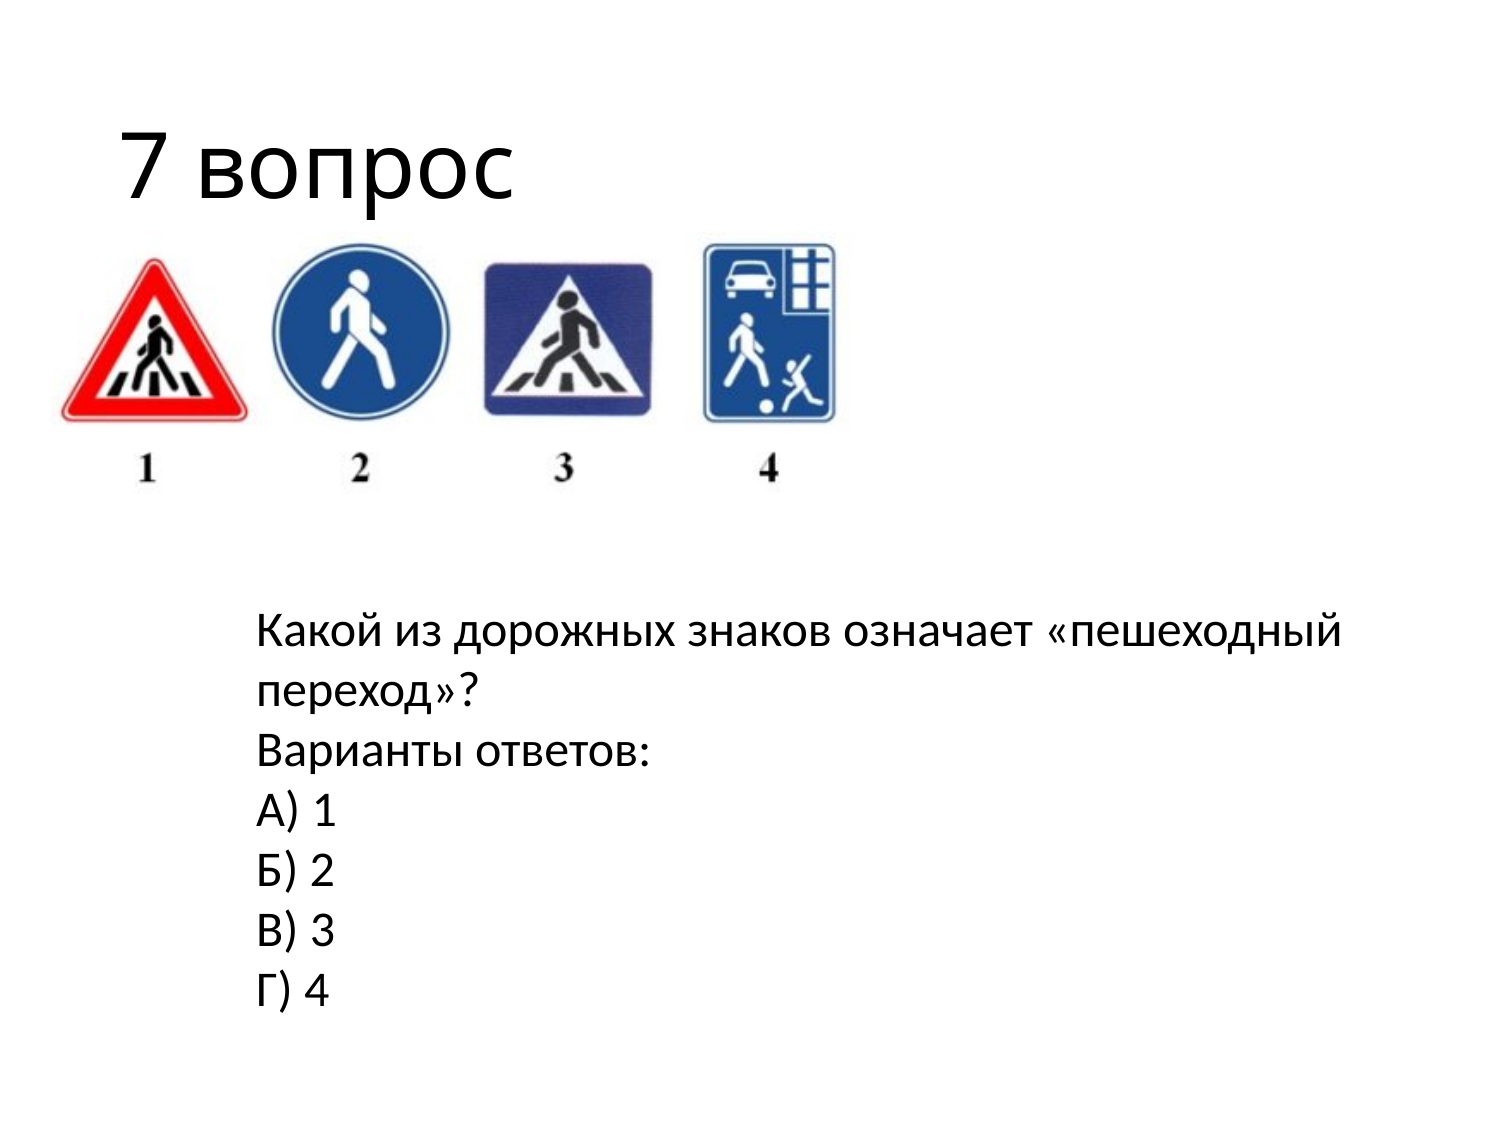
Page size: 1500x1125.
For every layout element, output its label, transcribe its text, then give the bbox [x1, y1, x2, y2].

text_box Какой из дорожных знаков означает «пешеходный переход»? Варианты ответов: А) 1 Б) 2 В) 3 Г) 4 [241, 588, 1367, 1024]
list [24, 232, 884, 499]
title 7 вопрос [103, 59, 1397, 278]
